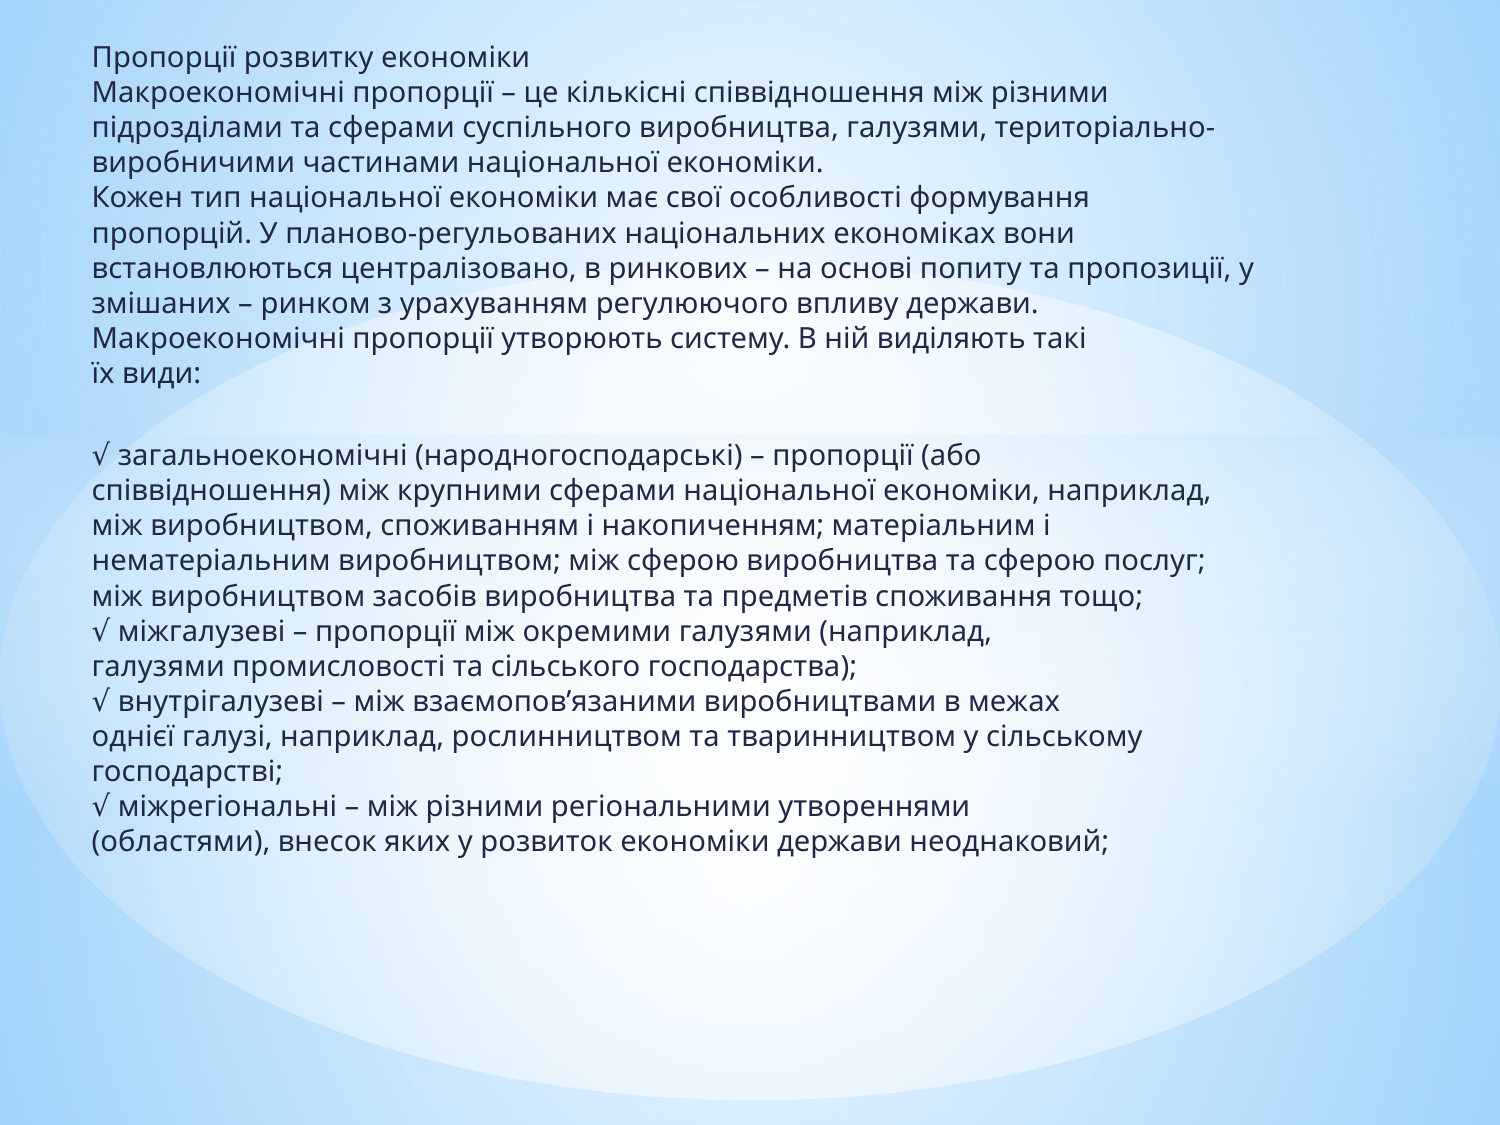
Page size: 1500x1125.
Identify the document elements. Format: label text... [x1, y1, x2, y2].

subtitle Пропорції розвитку економіки Макроекономічні пропорції – це кількісні співвідношення між різними підрозділами та сферами суспільного виробництва, галузями, територіально- виробничими частинами національної економіки. Кожен тип національної економіки має свої особливості формування пропорцій. У планово-регульованих національних економіках вони встановлюються централізовано, в ринкових – на основі попиту та пропозиції, у змішаних – ринком з урахуванням регулюючого впливу держави. Макроекономічні пропорції утворюють систему. В ній виділяють такі їх види: √ загальноекономічні (народногосподарські) – пропорції (або співвідношення) між крупними сферами національної економіки, наприклад, між виробництвом, споживанням і накопиченням; матеріальним і нематеріальним виробництвом; між сферою виробництва та сферою послуг; між виробництвом засобів виробництва та предметів споживання тощо; √ міжгалузеві – пропорції між окремими галузями (наприклад, галузями промисловості та сільського господарства); √ внутрігалузеві – між взаємопов’язаними виробництвами в межах однієї галузі, наприклад, рослинництвом та тваринництвом у сільському господарстві; √ міжрегіональні – між різними регіональними утвореннями (областями), внесок яких у розвиток економіки держави неоднаковий; [76, 30, 1412, 1083]
